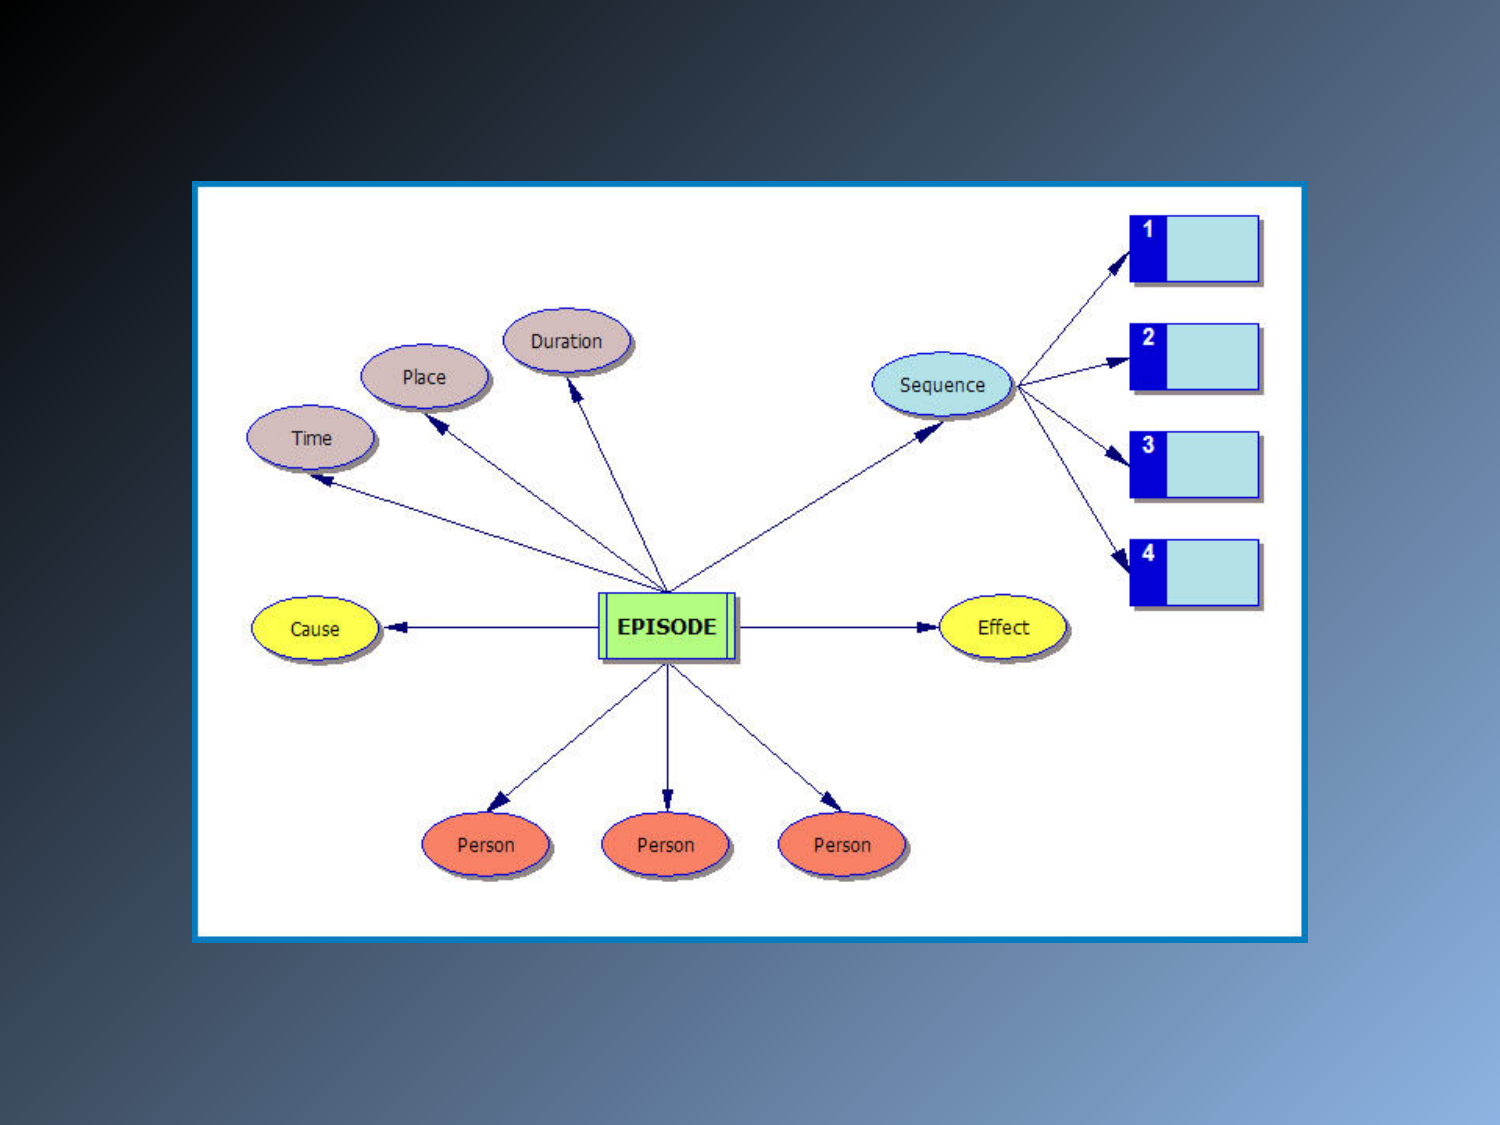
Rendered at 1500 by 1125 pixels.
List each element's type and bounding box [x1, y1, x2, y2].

picture [191, 181, 1308, 944]
